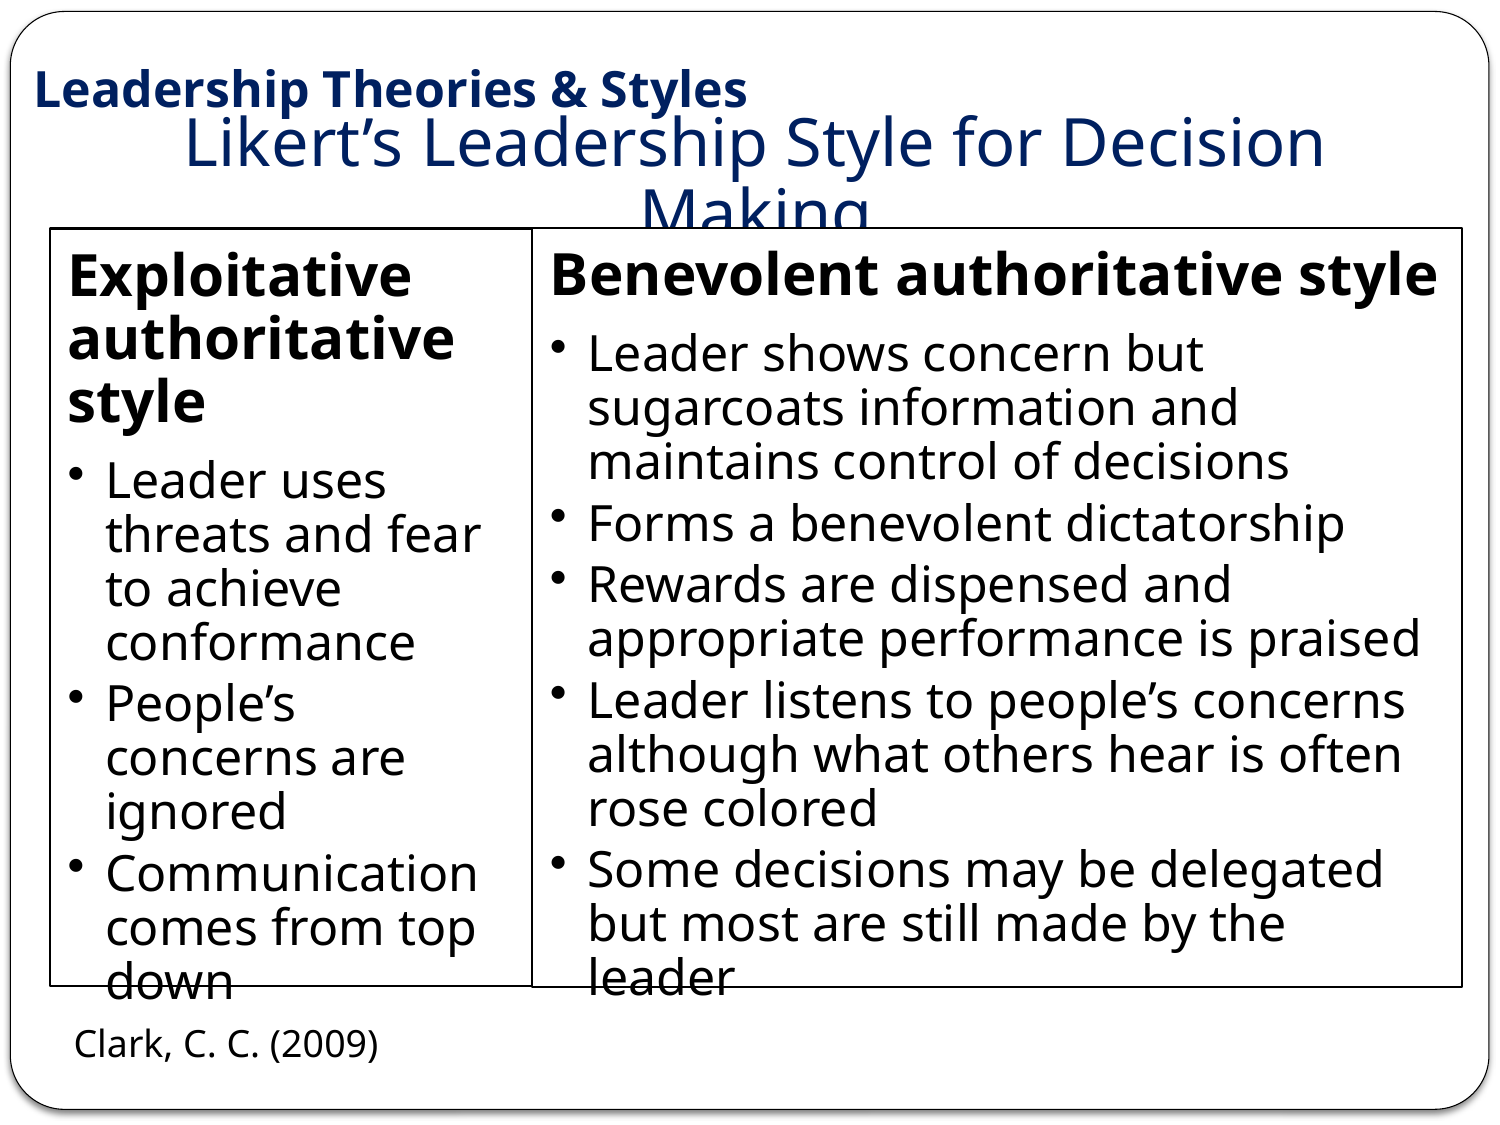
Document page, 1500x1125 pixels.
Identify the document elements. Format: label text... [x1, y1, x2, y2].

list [49, 124, 1463, 1006]
text_box Clark, C. C. (2009) [58, 1014, 394, 1073]
text_box Leadership Theories & Styles [19, 49, 764, 125]
